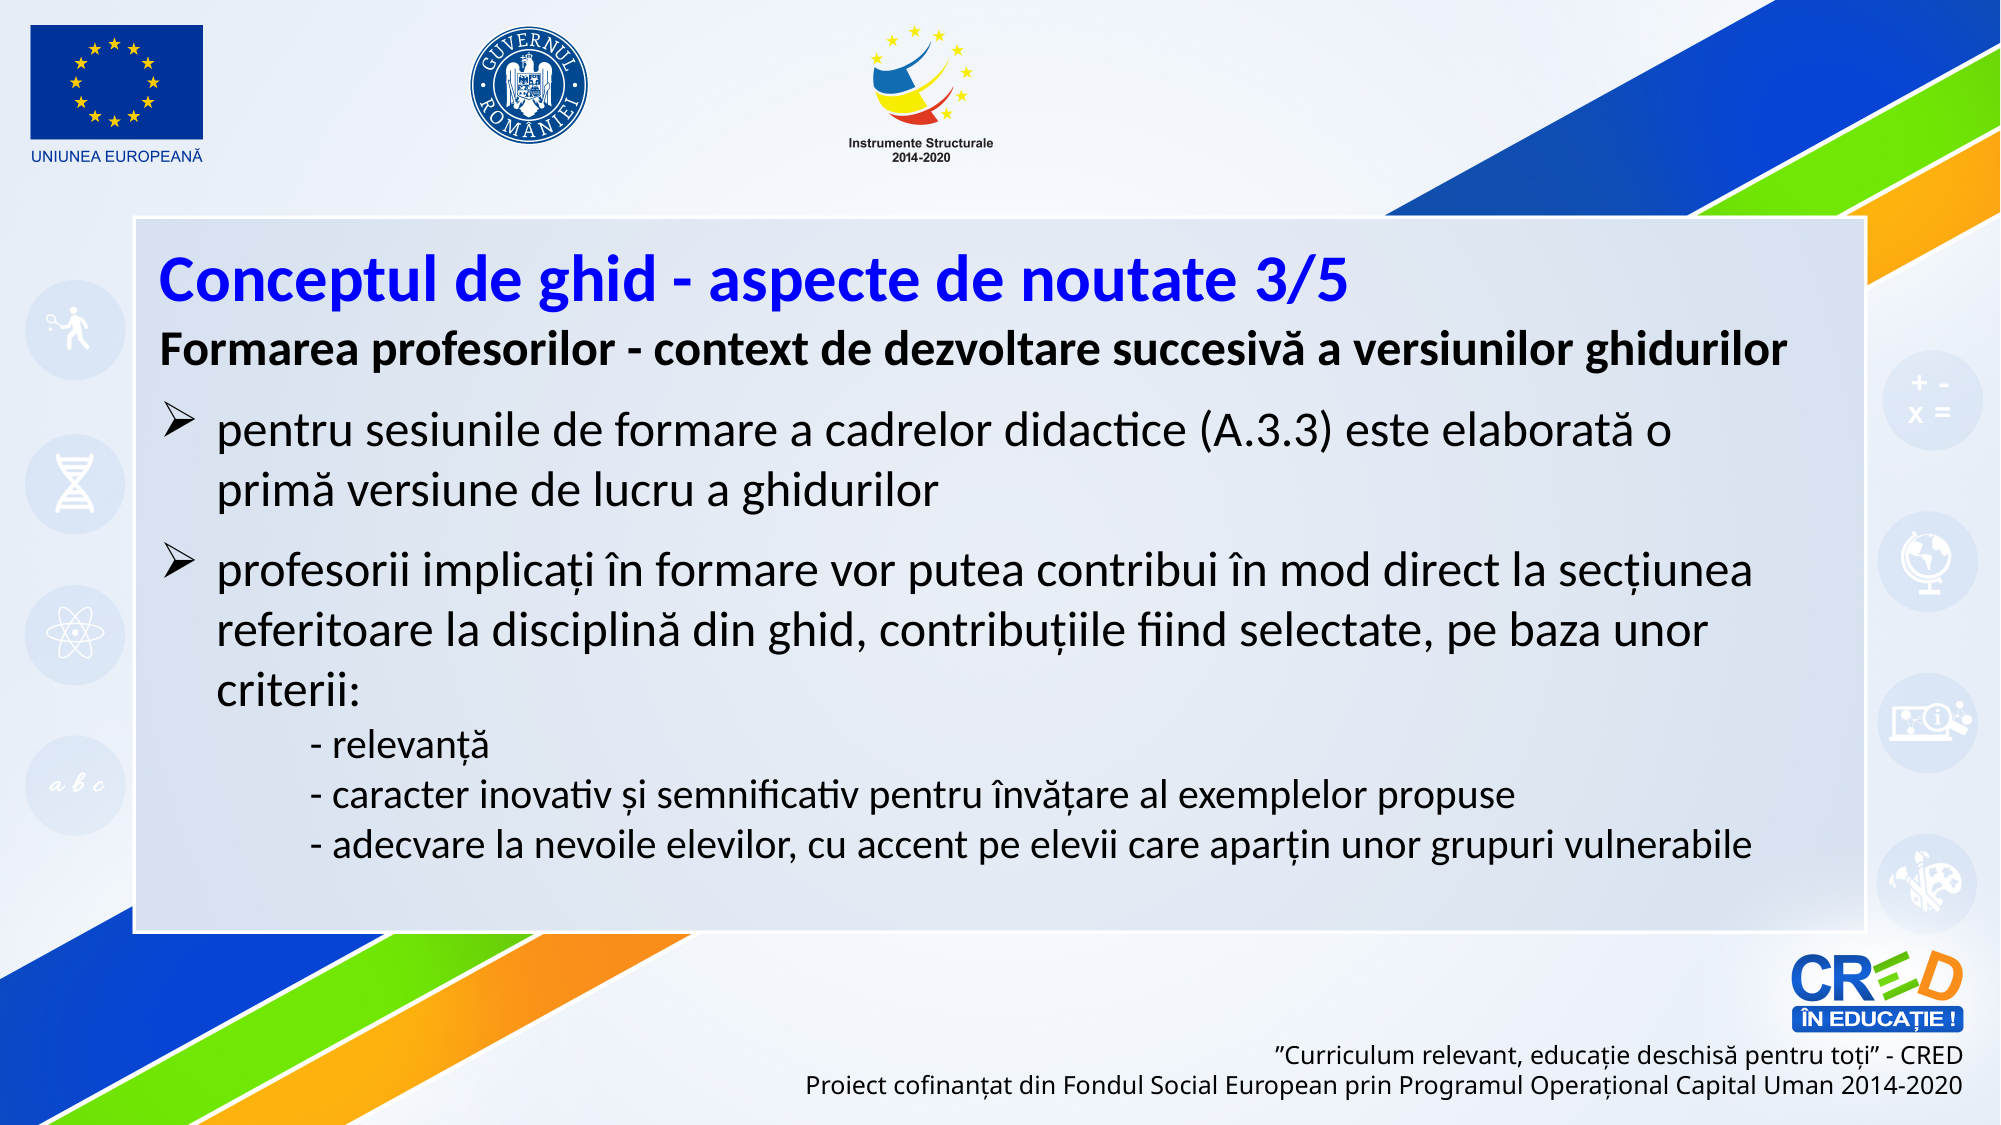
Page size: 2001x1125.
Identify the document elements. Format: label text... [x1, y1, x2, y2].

text_box Conceptul de ghid - aspecte de noutate 3/5 Formarea profesorilor - context de dezvoltare succesivă a versiunilor ghidurilor pentru sesiunile de formare a cadrelor didactice (A.3.3) este elaborată o primă versiune de lucru a ghidurilor profesorii implicați în formare vor putea contribui în mod direct la secțiunea referitoare la disciplină din ghid, contribuțiile fiind selectate, pe baza unor criterii: - relevanță - caracter inovativ și semnificativ pentru învățare al exemplelor propuse - adecvare la nevoile elevilor, cu accent pe elevii care aparțin unor grupuri vulnerabile [145, 227, 1811, 875]
text_box ”Curriculum relevant, educație deschisă pentru toți” - CRED Proiect cofinanțat din Fondul Social European prin Programul Operațional Capital Uman 2014-2020 [761, 1031, 1980, 1107]
picture [0, 0, 2001, 1125]
